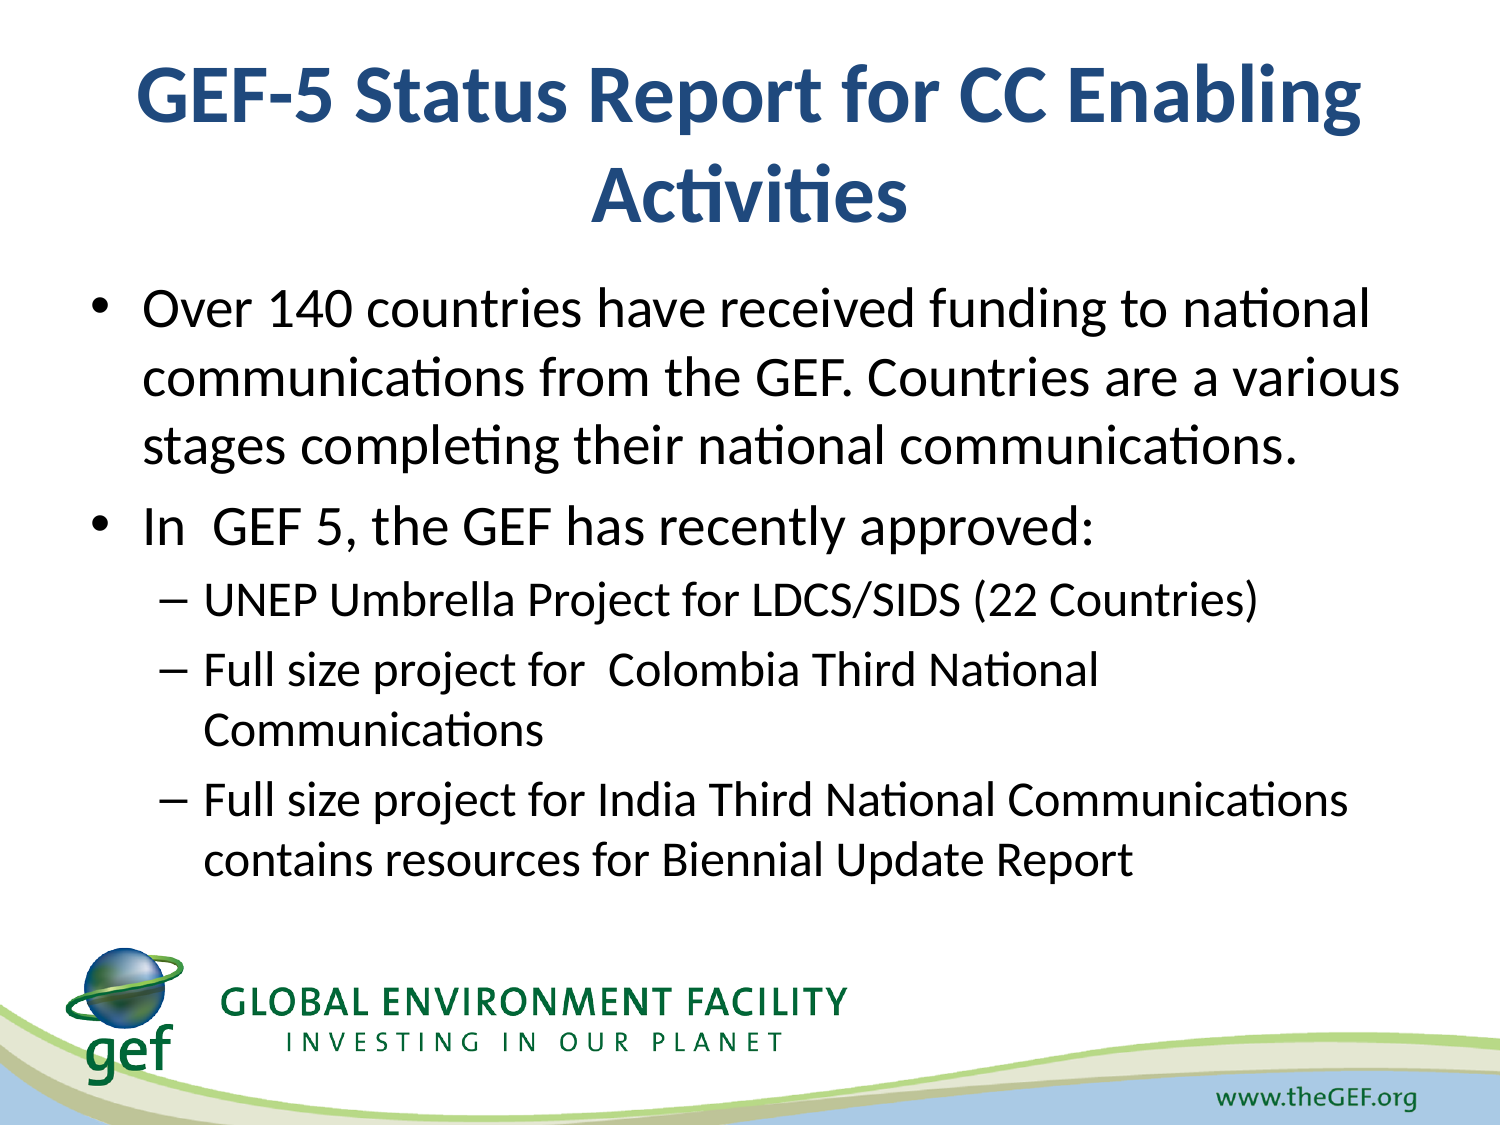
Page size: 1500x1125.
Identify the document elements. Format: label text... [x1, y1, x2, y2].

picture [0, 920, 1500, 1125]
title GEF-5 Status Report for CC Enabling Activities [74, 44, 1426, 233]
list Over 140 countries have received funding to national communications from the GEF. Countries are a various stages completing their national communications. In GEF 5, the GEF has recently approved: UNEP Umbrella Project for LDCS/SIDS (22 Countries) Full size project for Colombia Third National Communications Full size project for India Third National Communications contains resources for Biennial Update Report [74, 262, 1426, 951]
